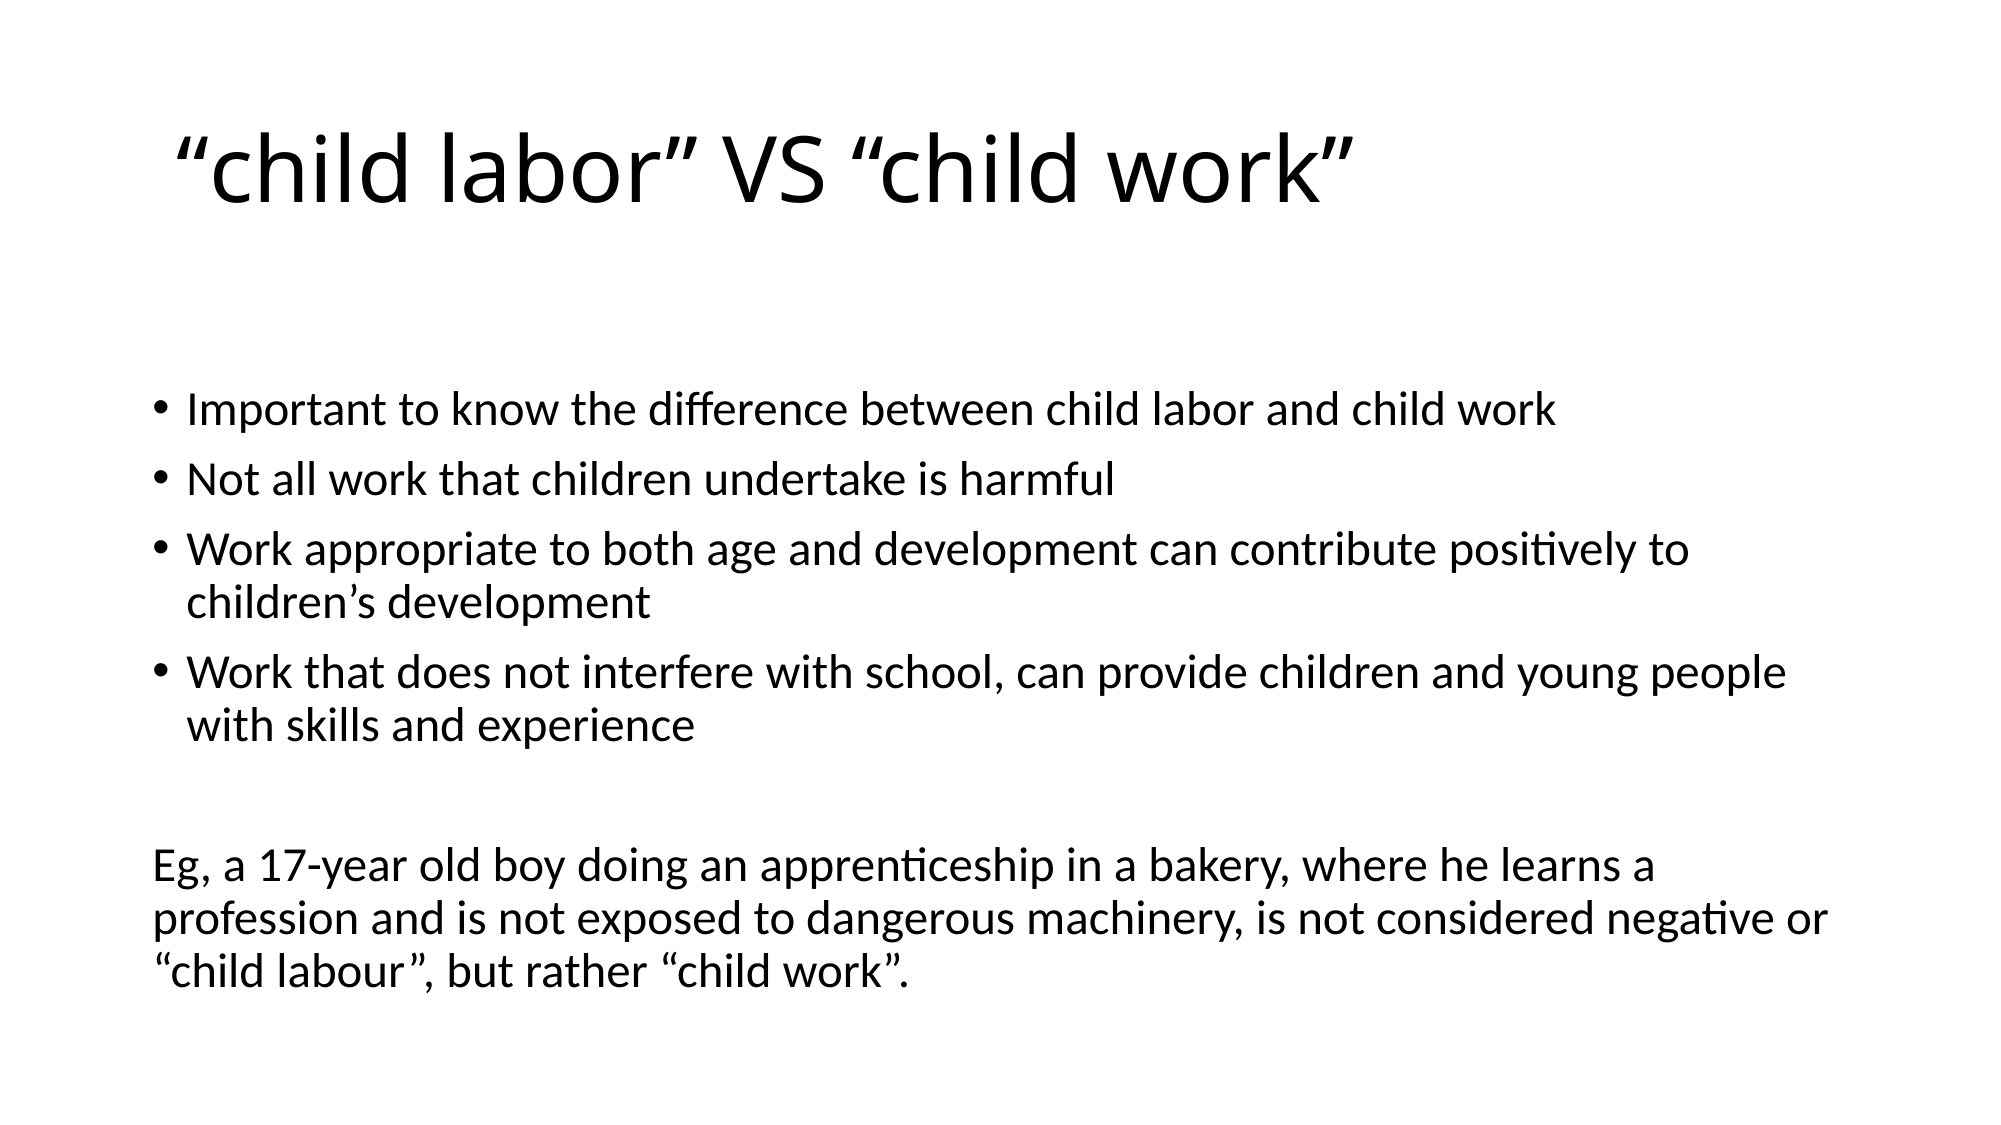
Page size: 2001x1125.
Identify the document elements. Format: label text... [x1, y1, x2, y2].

title “child labor” VS “child work” [137, 119, 1863, 299]
list Important to know the difference between child labor and child work Not all work that children undertake is harmful Work appropriate to both age and development can contribute positively to children’s development Work that does not interfere with school, can provide children and young people with skills and experience Eg, a 17-year old boy doing an apprenticeship in a bakery, where he learns a profession and is not exposed to dangerous machinery, is not considered negative or “child labour”, but rather “child work”. [137, 299, 1863, 1014]
